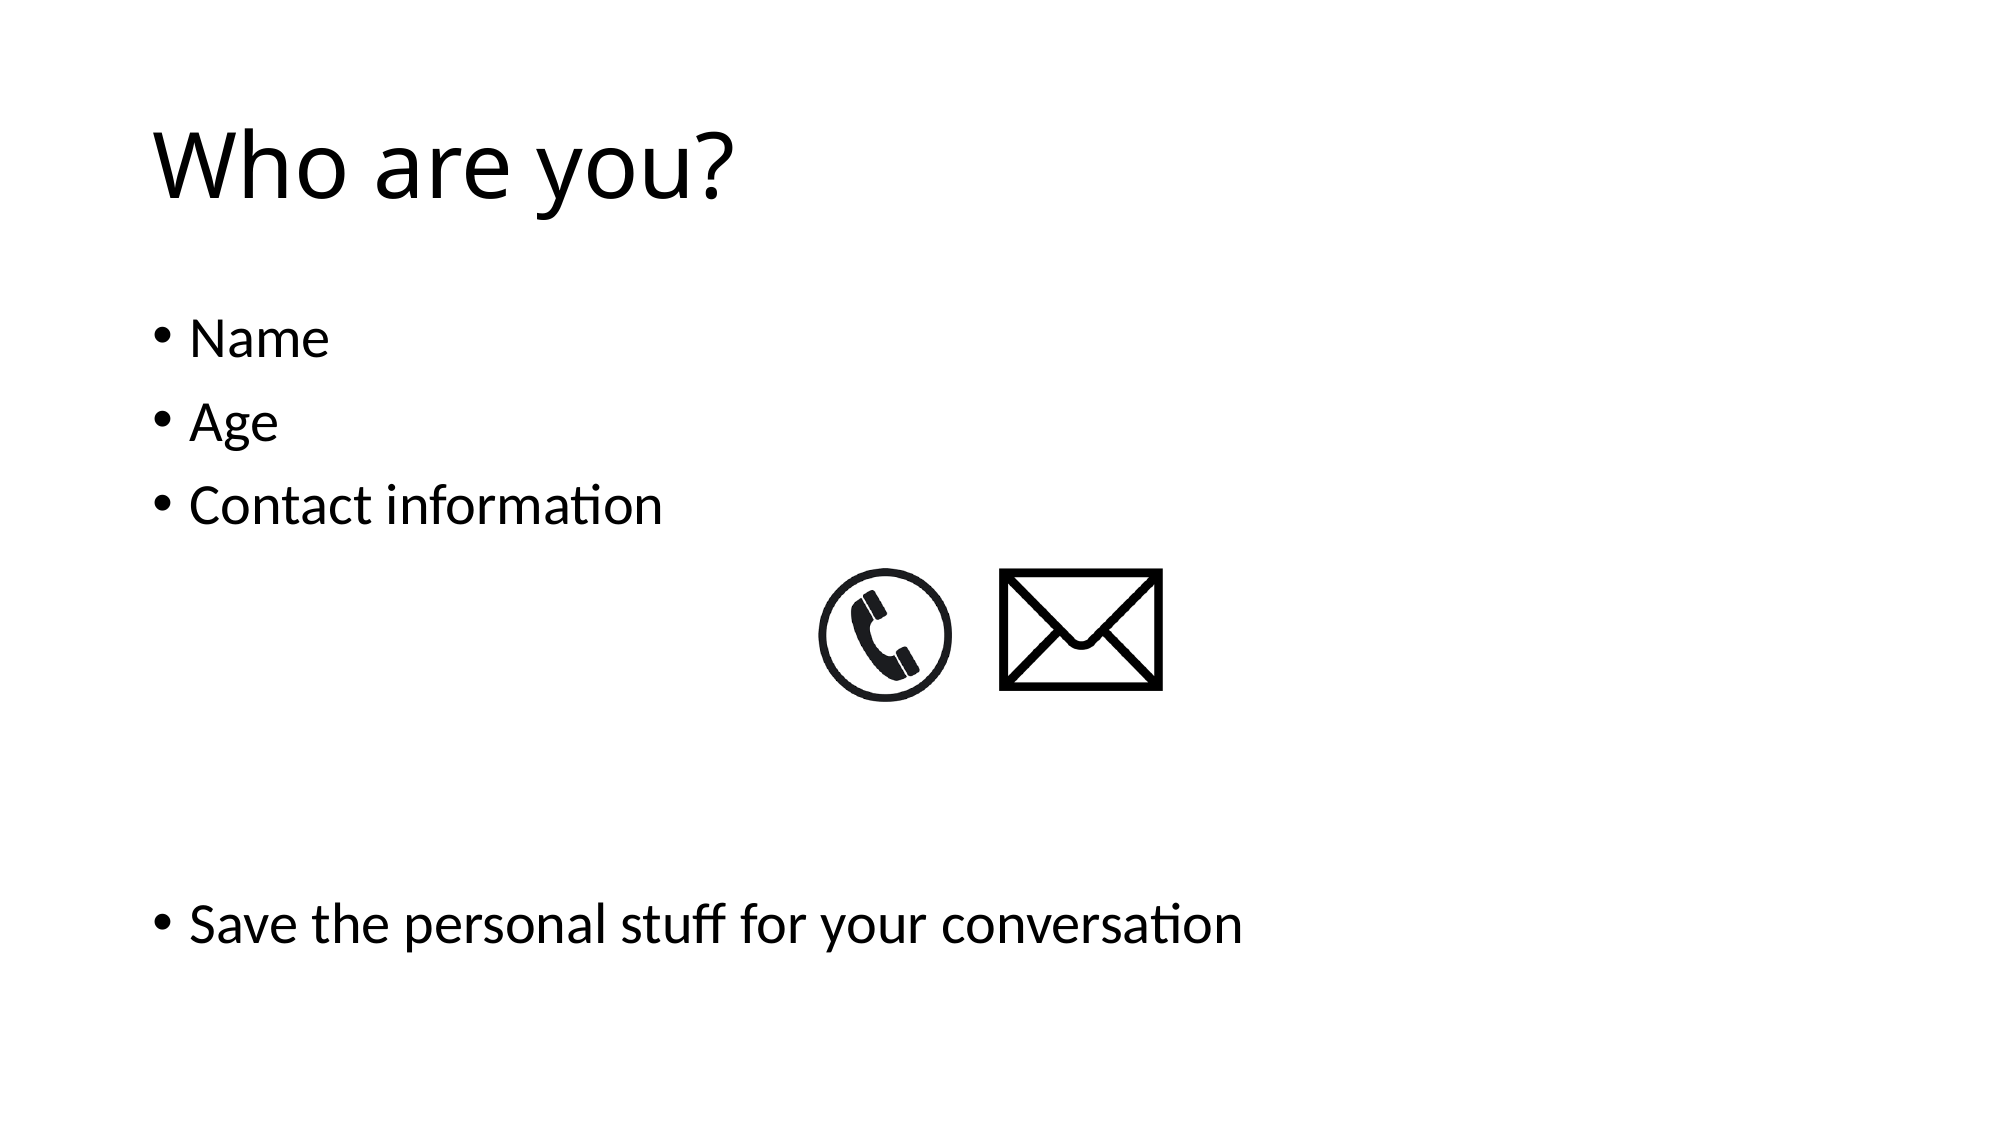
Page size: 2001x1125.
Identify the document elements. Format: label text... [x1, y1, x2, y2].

picture [999, 568, 1163, 691]
list Name Age Contact information Save the personal stuff for your conversation [137, 299, 1863, 1014]
picture [818, 568, 952, 702]
title Who are you? [137, 59, 1863, 278]
